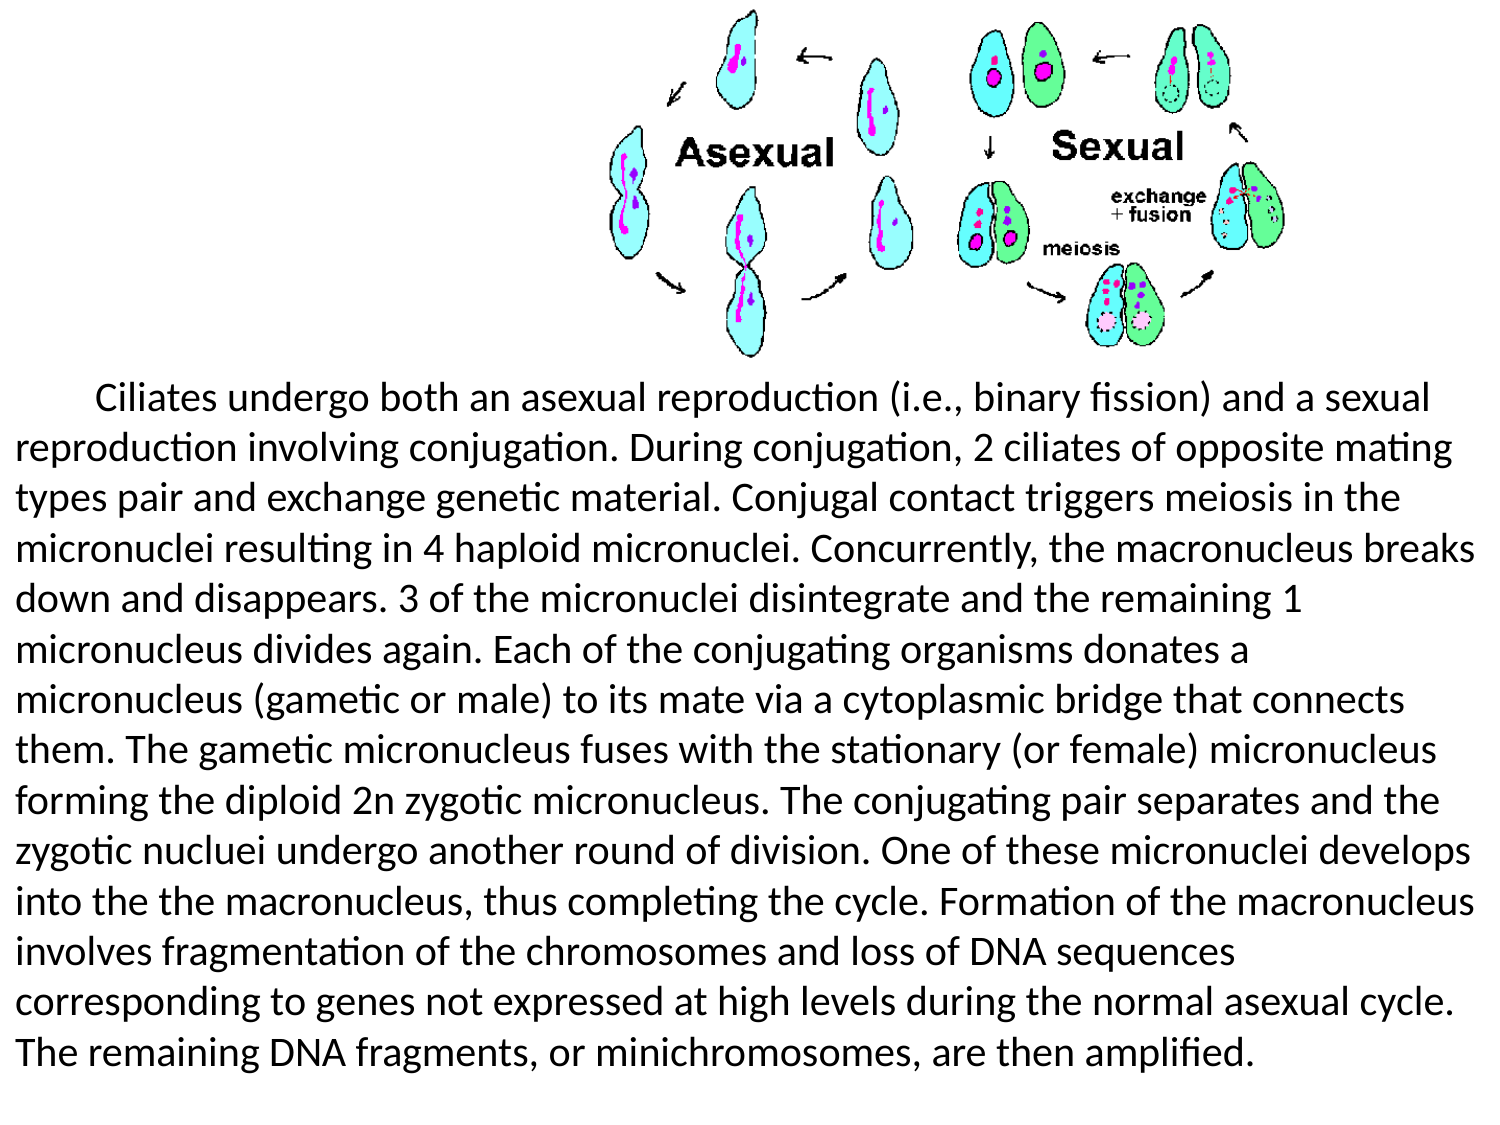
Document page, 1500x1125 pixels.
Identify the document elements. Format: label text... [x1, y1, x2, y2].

picture [596, 0, 1294, 363]
list Ciliates undergo both an asexual reproduction (i.e., binary fission) and a sexual reproduction involving conjugation. During conjugation, 2 ciliates of opposite mating types pair and exchange genetic material. Conjugal contact triggers meiosis in the micronuclei resulting in 4 haploid micronuclei. Concurrently, the macronucleus breaks down and disappears. 3 of the micronuclei disintegrate and the remaining 1 micronucleus divides again. Each of the conjugating organisms donates a micronucleus (gametic or male) to its mate via a cytoplasmic bridge that connects them. The gametic micronucleus fuses with the stationary (or female) micronucleus forming the diploid 2n zygotic micronucleus. The conjugating pair separates and the zygotic nucluei undergo another round of division. One of these micronuclei develops into the the macronucleus, thus completing the cycle. Formation of the macronucleus involves fragmentation of the chromosomes and loss of DNA sequences corresponding to genes not expressed at high levels during the normal asexual cycle. The remaining DNA fragments, or minichromosomes, are then amplified. [0, 361, 1500, 1125]
